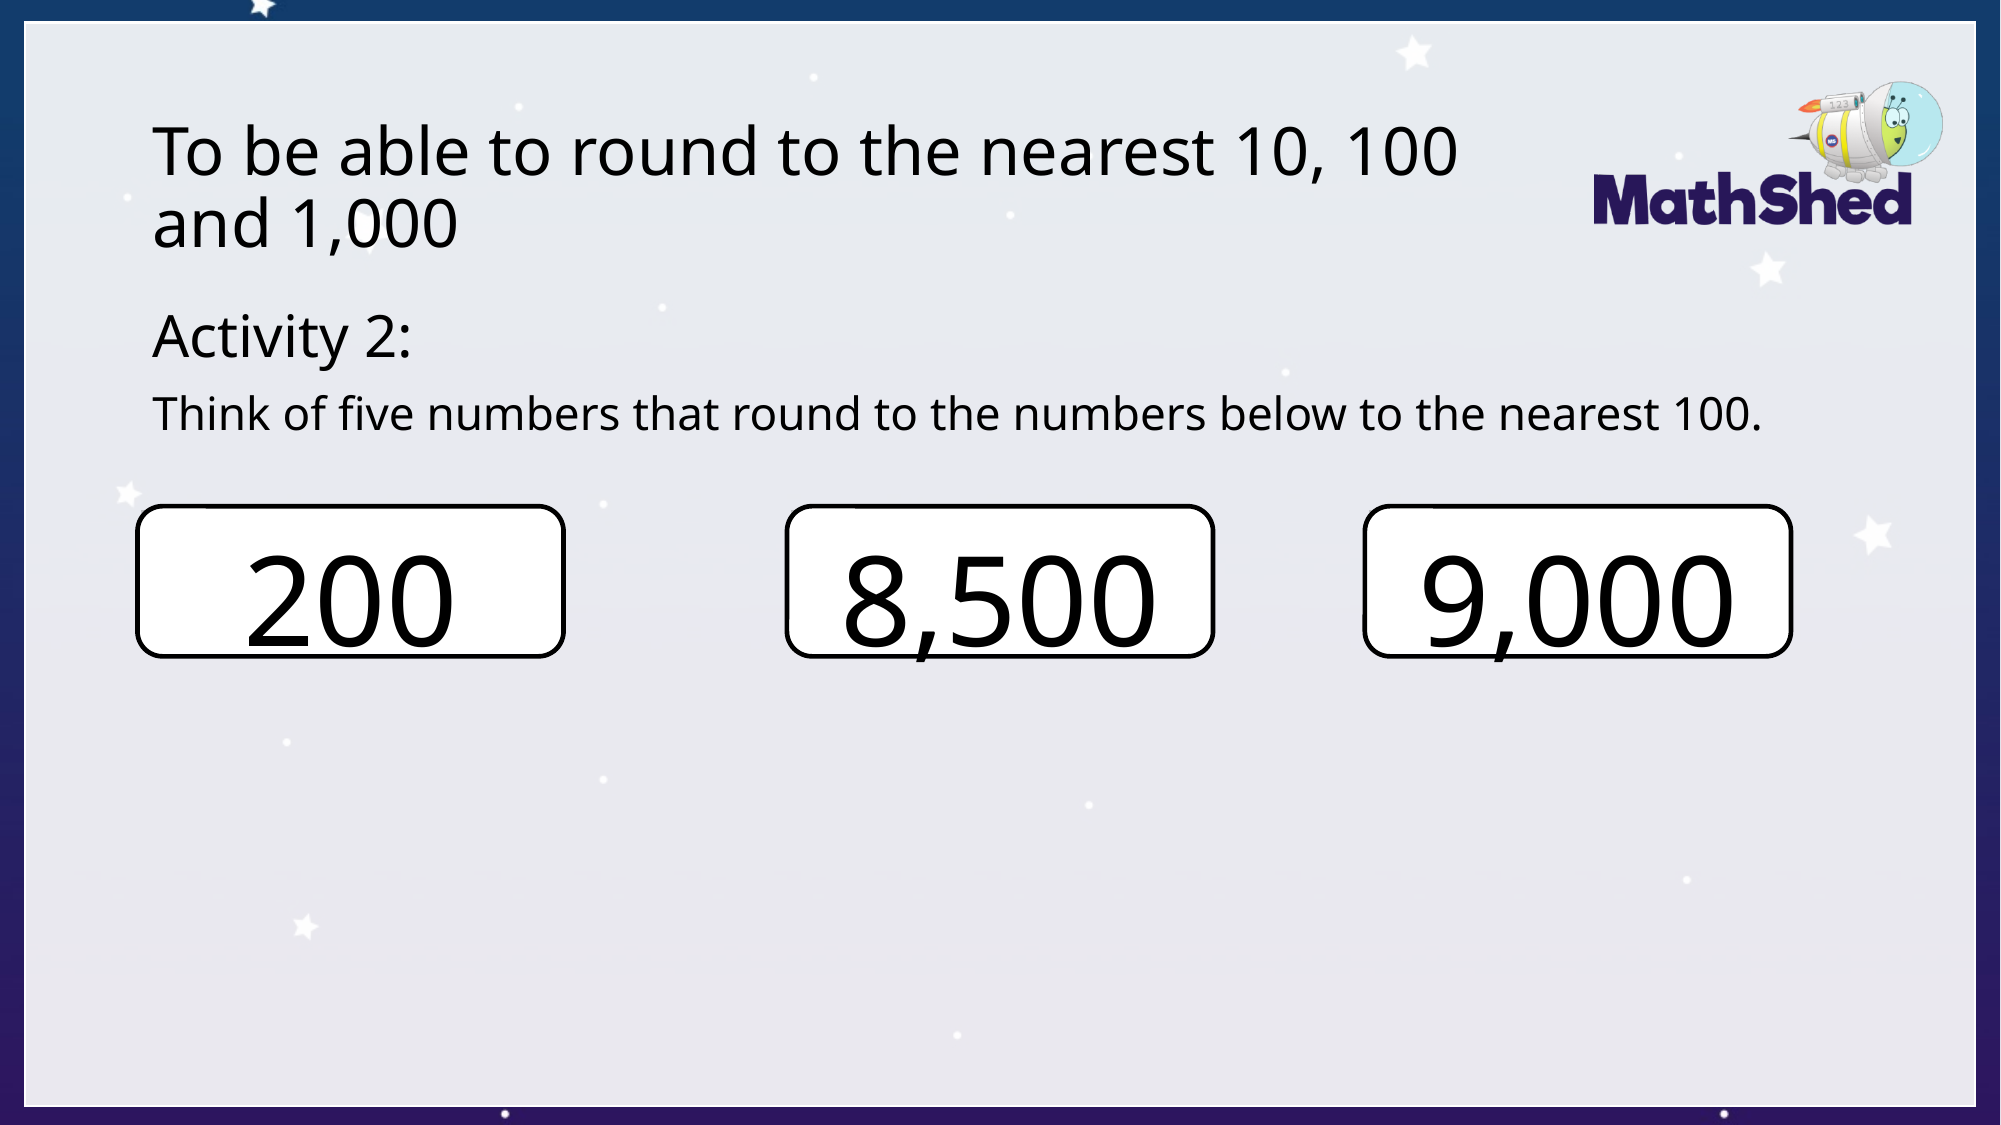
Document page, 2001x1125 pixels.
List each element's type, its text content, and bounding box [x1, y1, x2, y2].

text_box 200 [136, 505, 565, 658]
picture [0, 0, 2001, 1125]
title To be able to round to the nearest 10, 100 and 1,000 [137, 81, 1578, 299]
text_box 8,500 [785, 505, 1215, 658]
text_box 9,000 [1363, 505, 1792, 658]
list Activity 2: Think of five numbers that round to the numbers below to the nearest 100. [137, 299, 1863, 1014]
